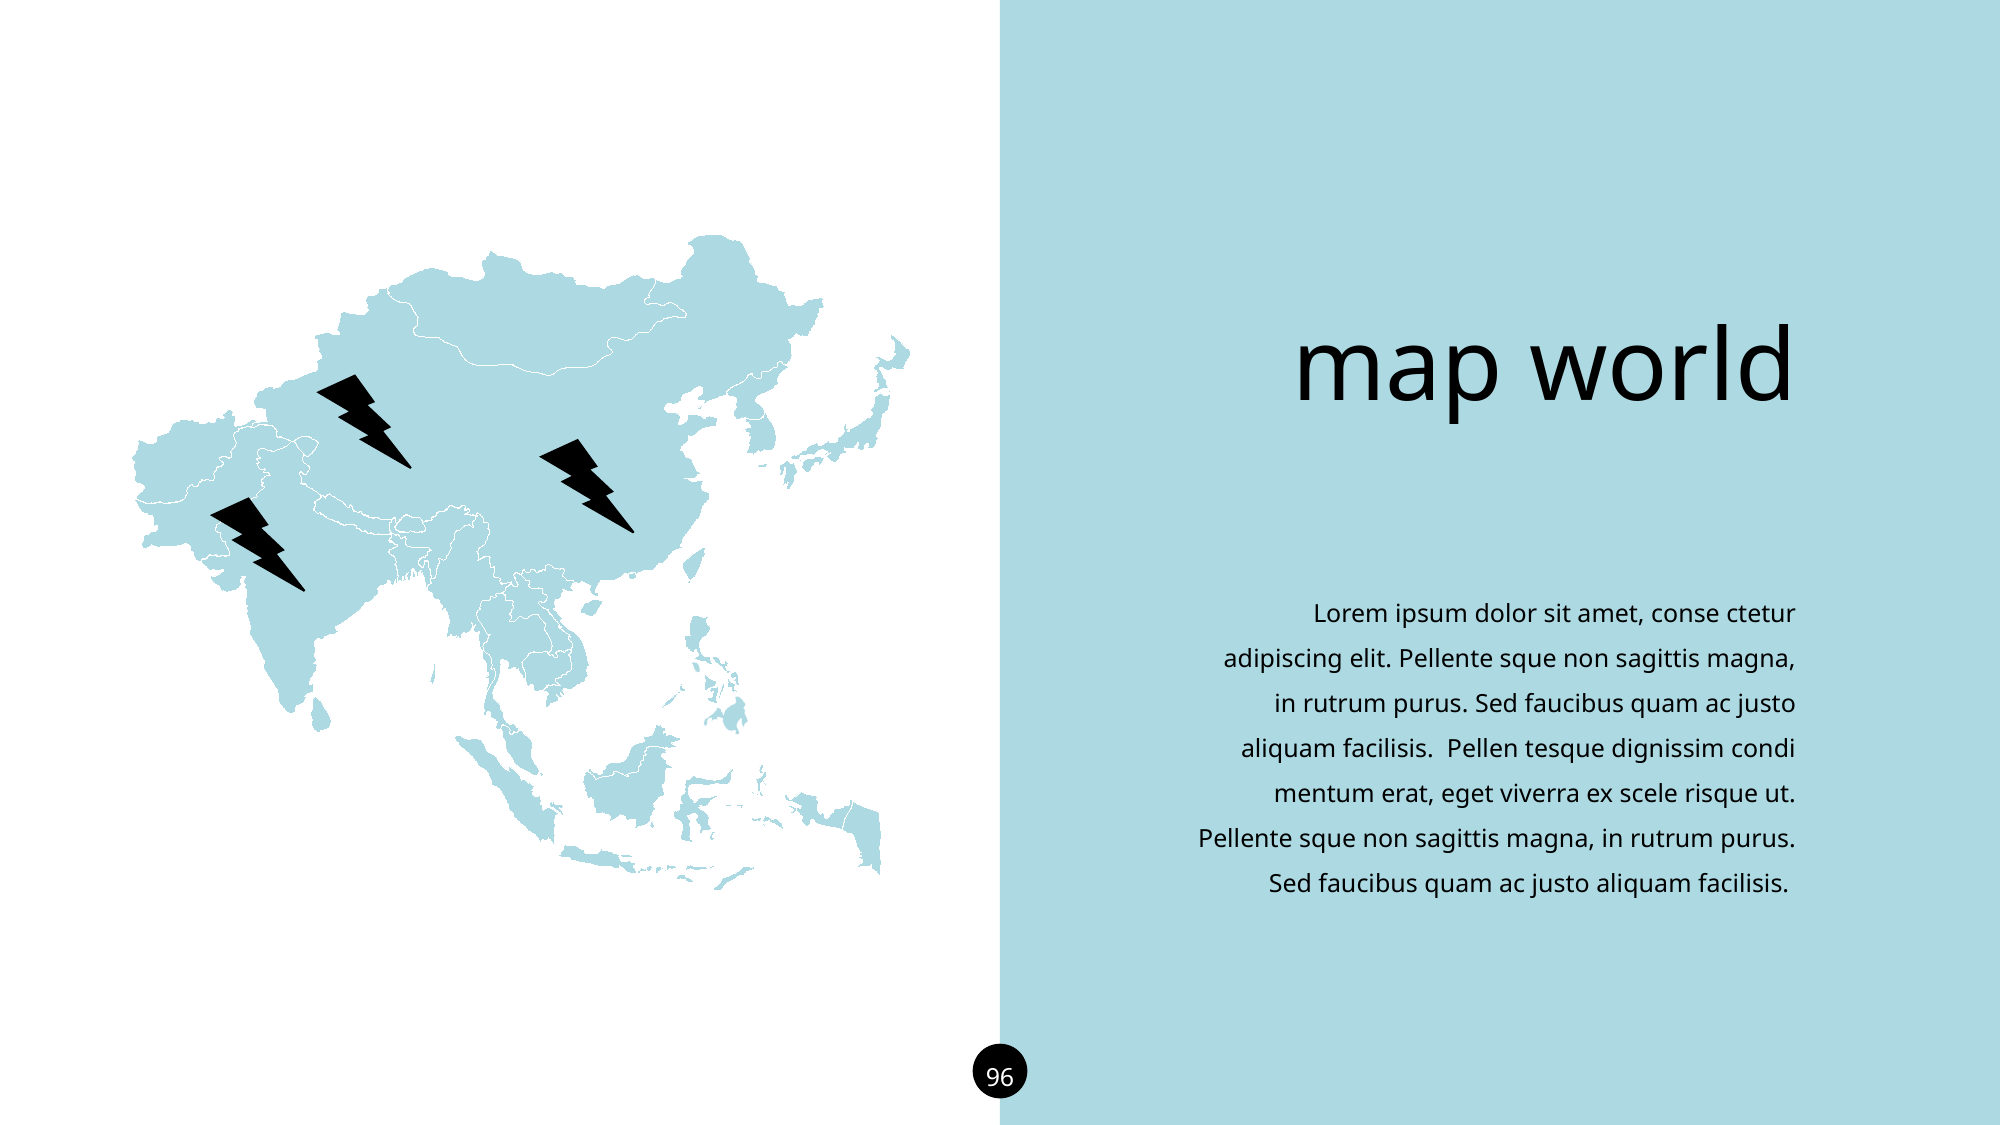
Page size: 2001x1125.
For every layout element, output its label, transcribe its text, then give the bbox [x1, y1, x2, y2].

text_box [131, 234, 911, 891]
text_box 96 [962, 1039, 1038, 1099]
text_box Lorem ipsum dolor sit amet, conse ctetur adipiscing elit. Pellente sque non sagittis magna, in rutrum purus. Sed faucibus quam ac justo aliquam facilisis. Pellen tesque dignissim condi mentum erat, eget viverra ex scele risque ut. Pellente sque non sagittis magna, in rutrum purus. Sed faucibus quam ac justo aliquam facilisis. [1180, 575, 1812, 905]
text_box [999, 0, 2000, 1125]
text_box map world [1221, 293, 1812, 428]
